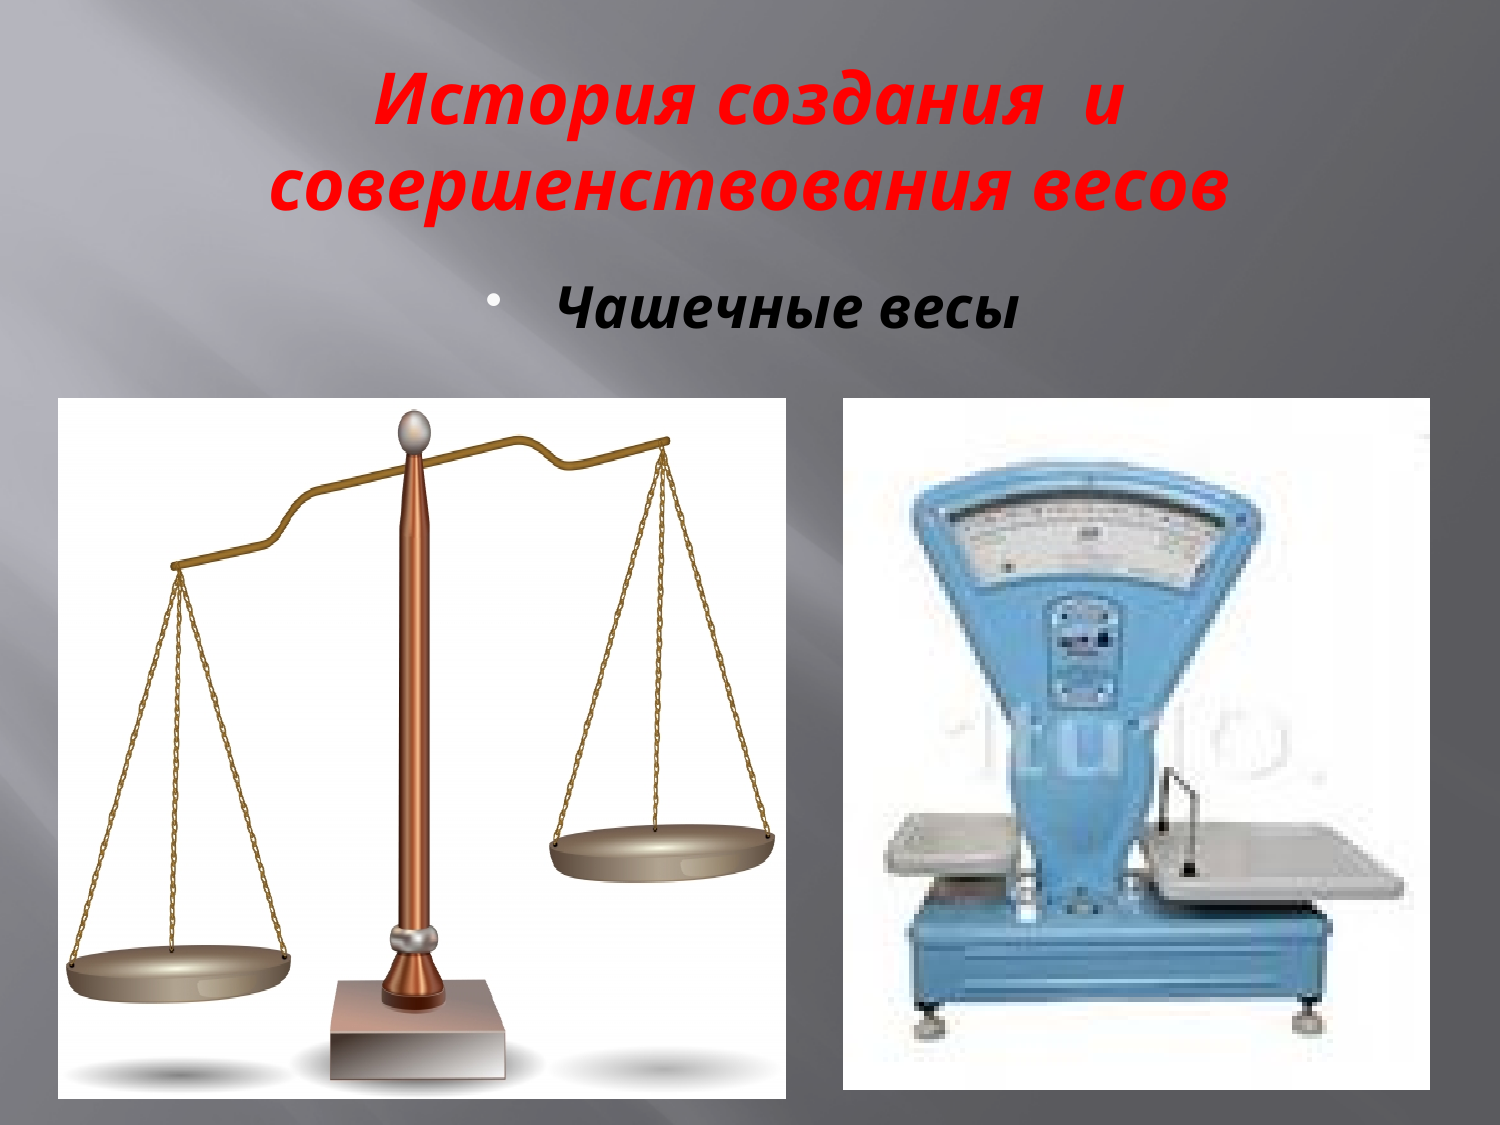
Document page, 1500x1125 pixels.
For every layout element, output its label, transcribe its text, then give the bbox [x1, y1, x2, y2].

title История создания и совершенствования весов [75, 45, 1425, 233]
picture [58, 398, 786, 1099]
list Чашечные весы [75, 262, 1425, 1035]
picture [843, 398, 1430, 1091]
